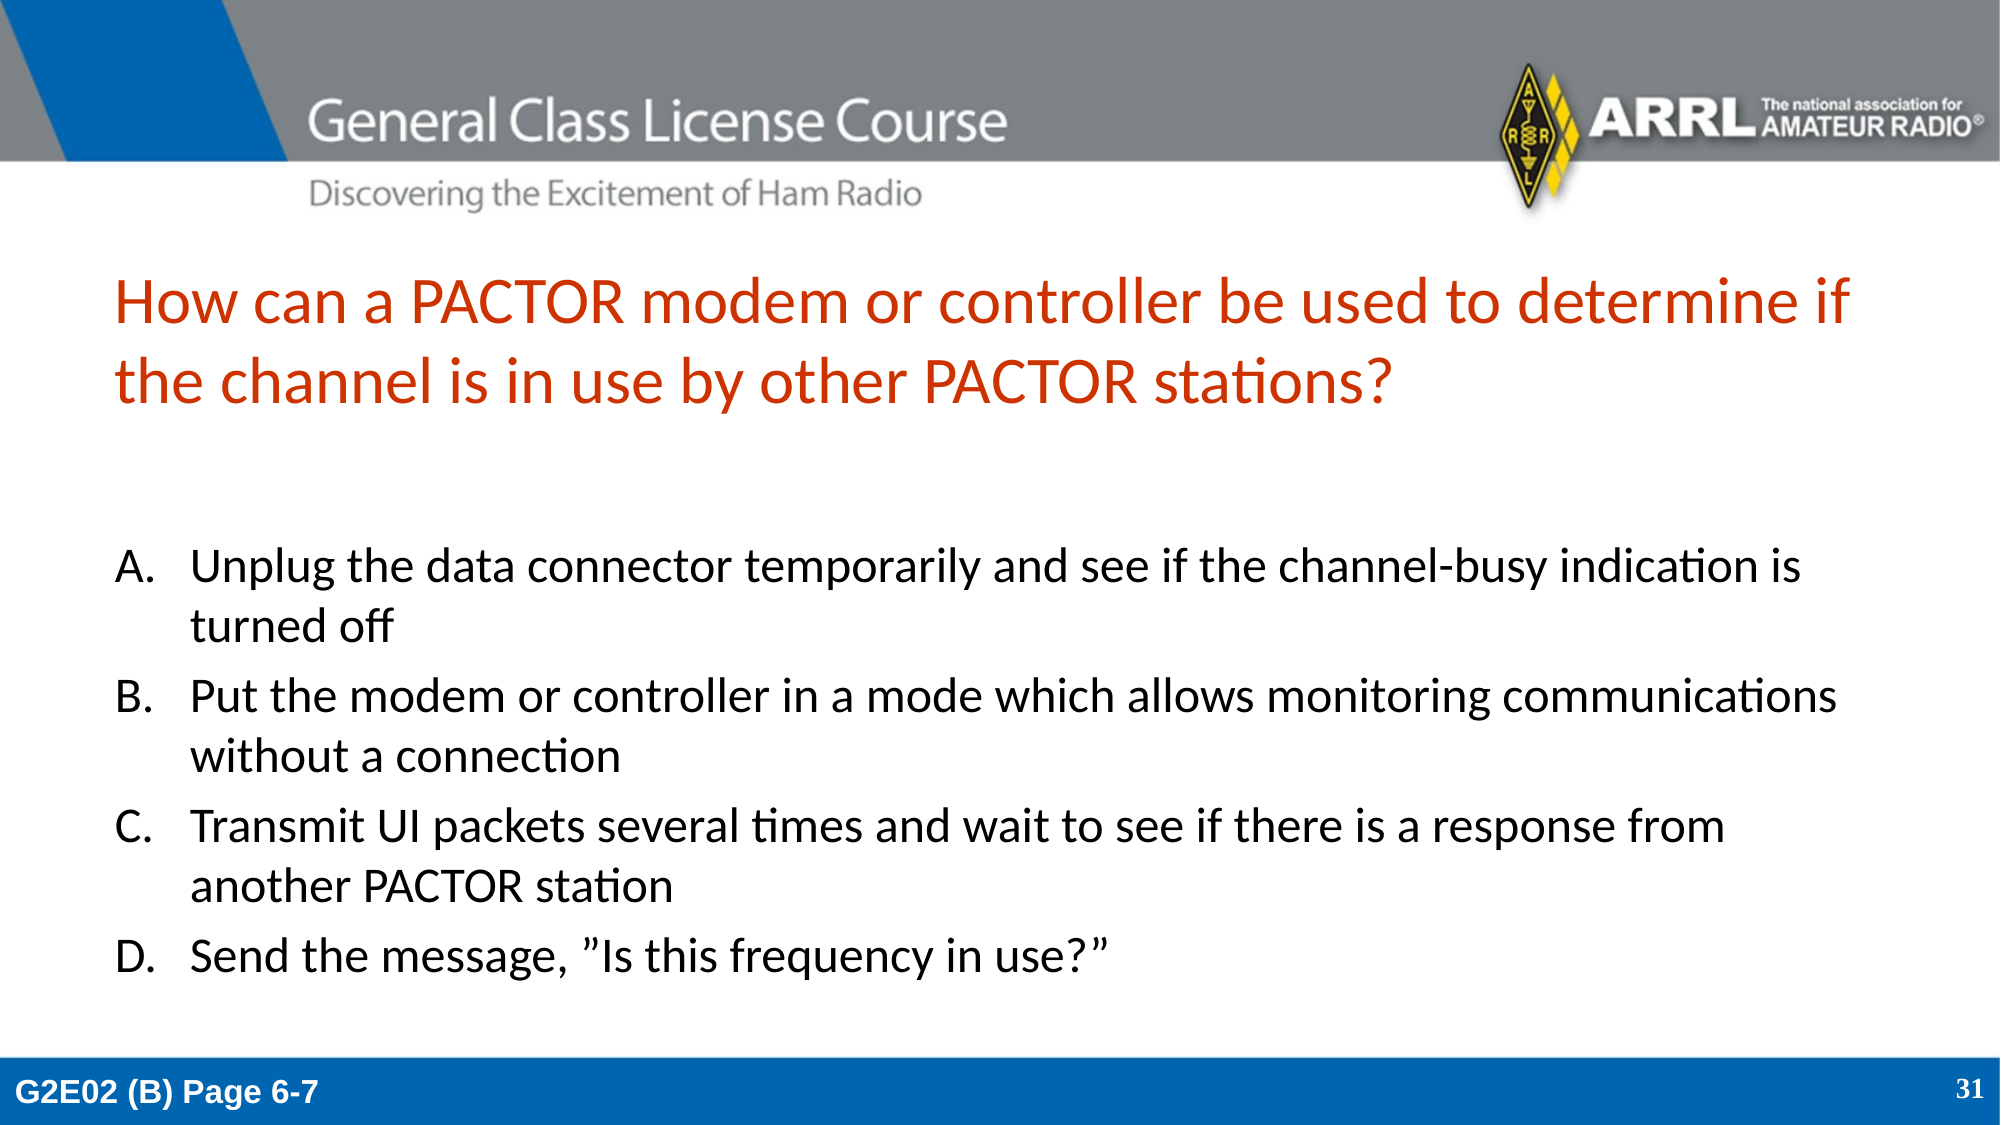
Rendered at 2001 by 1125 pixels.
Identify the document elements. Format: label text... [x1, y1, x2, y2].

text_box G2E02 (B) Page 6-7 [0, 1062, 1313, 1118]
picture [0, 0, 2001, 1125]
text_box 31 [1875, 1062, 2000, 1113]
title How can a PACTOR modem or controller be used to determine if the channel is in use by other PACTOR stations? [99, 249, 1900, 468]
list Unplug the data connector temporarily and see if the channel-busy indication is turned off Put the modem or controller in a mode which allows monitoring communications without a connection Transmit UI packets several times and wait to see if there is a response from another PACTOR station Send the message, ”Is this frequency in use?” [99, 525, 1900, 1005]
